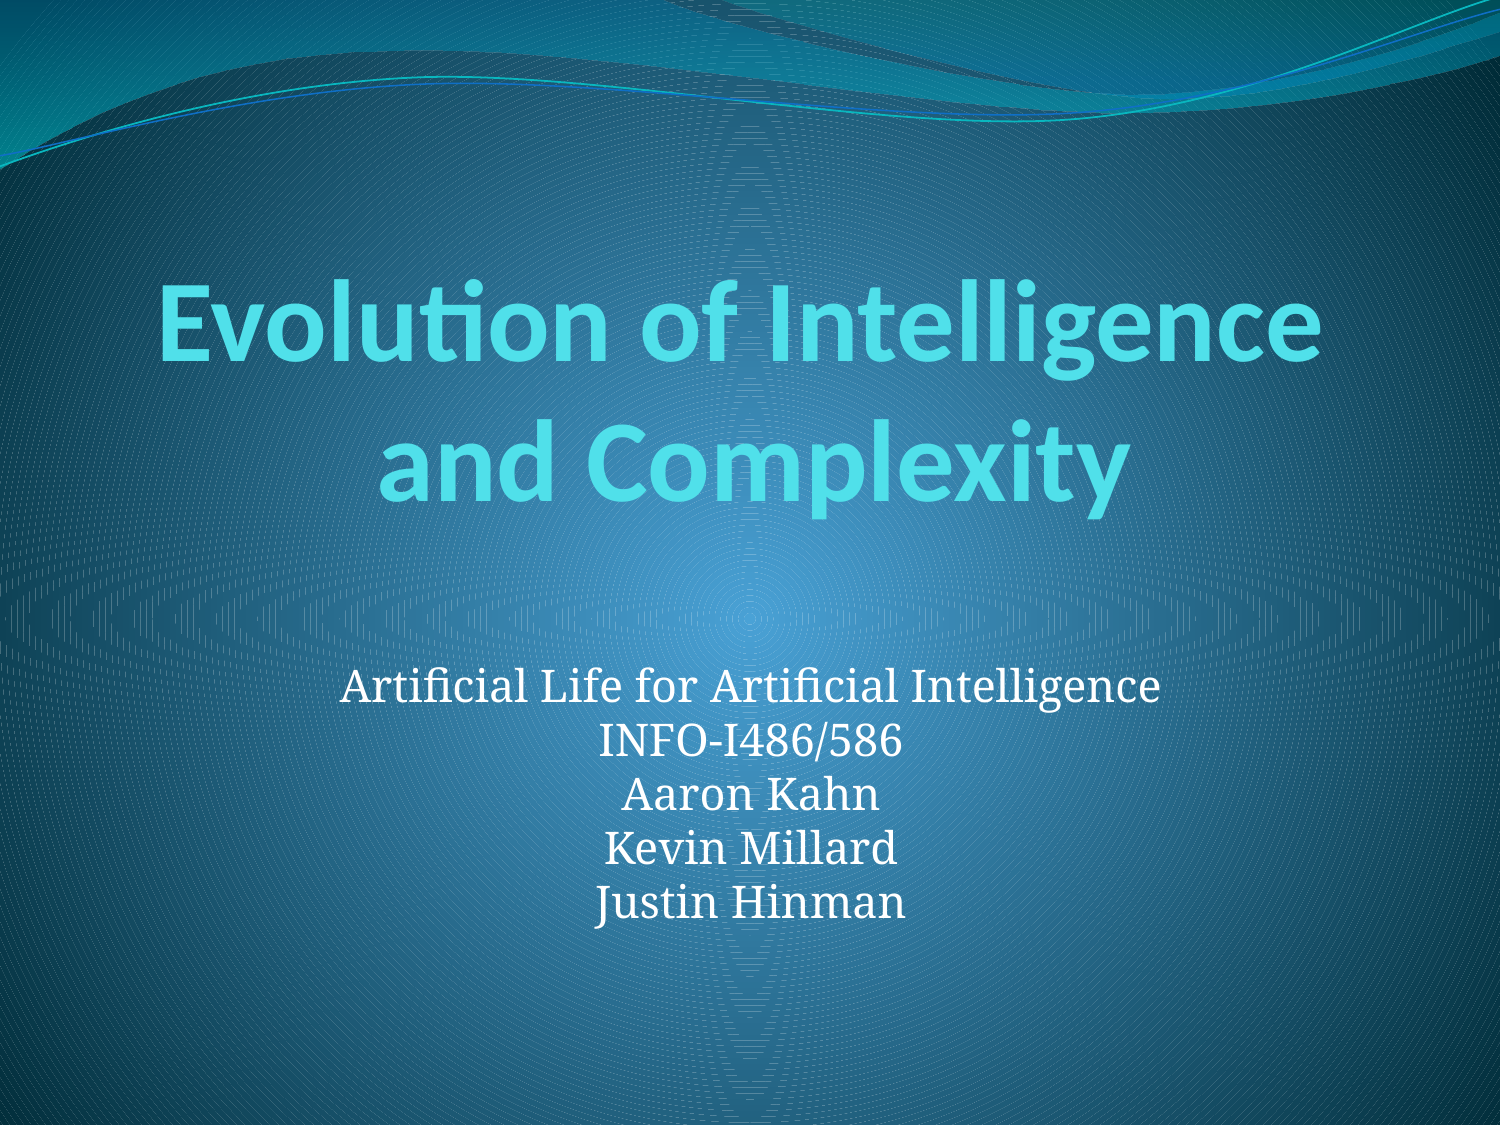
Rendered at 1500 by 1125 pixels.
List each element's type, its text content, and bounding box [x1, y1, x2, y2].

subtitle Artificial Life for Artificial Intelligence INFO-I486/586 Aaron Kahn Kevin Millard Justin Hinman [111, 650, 1400, 938]
title Evolution of Intelligence and Complexity [112, 224, 1400, 525]
